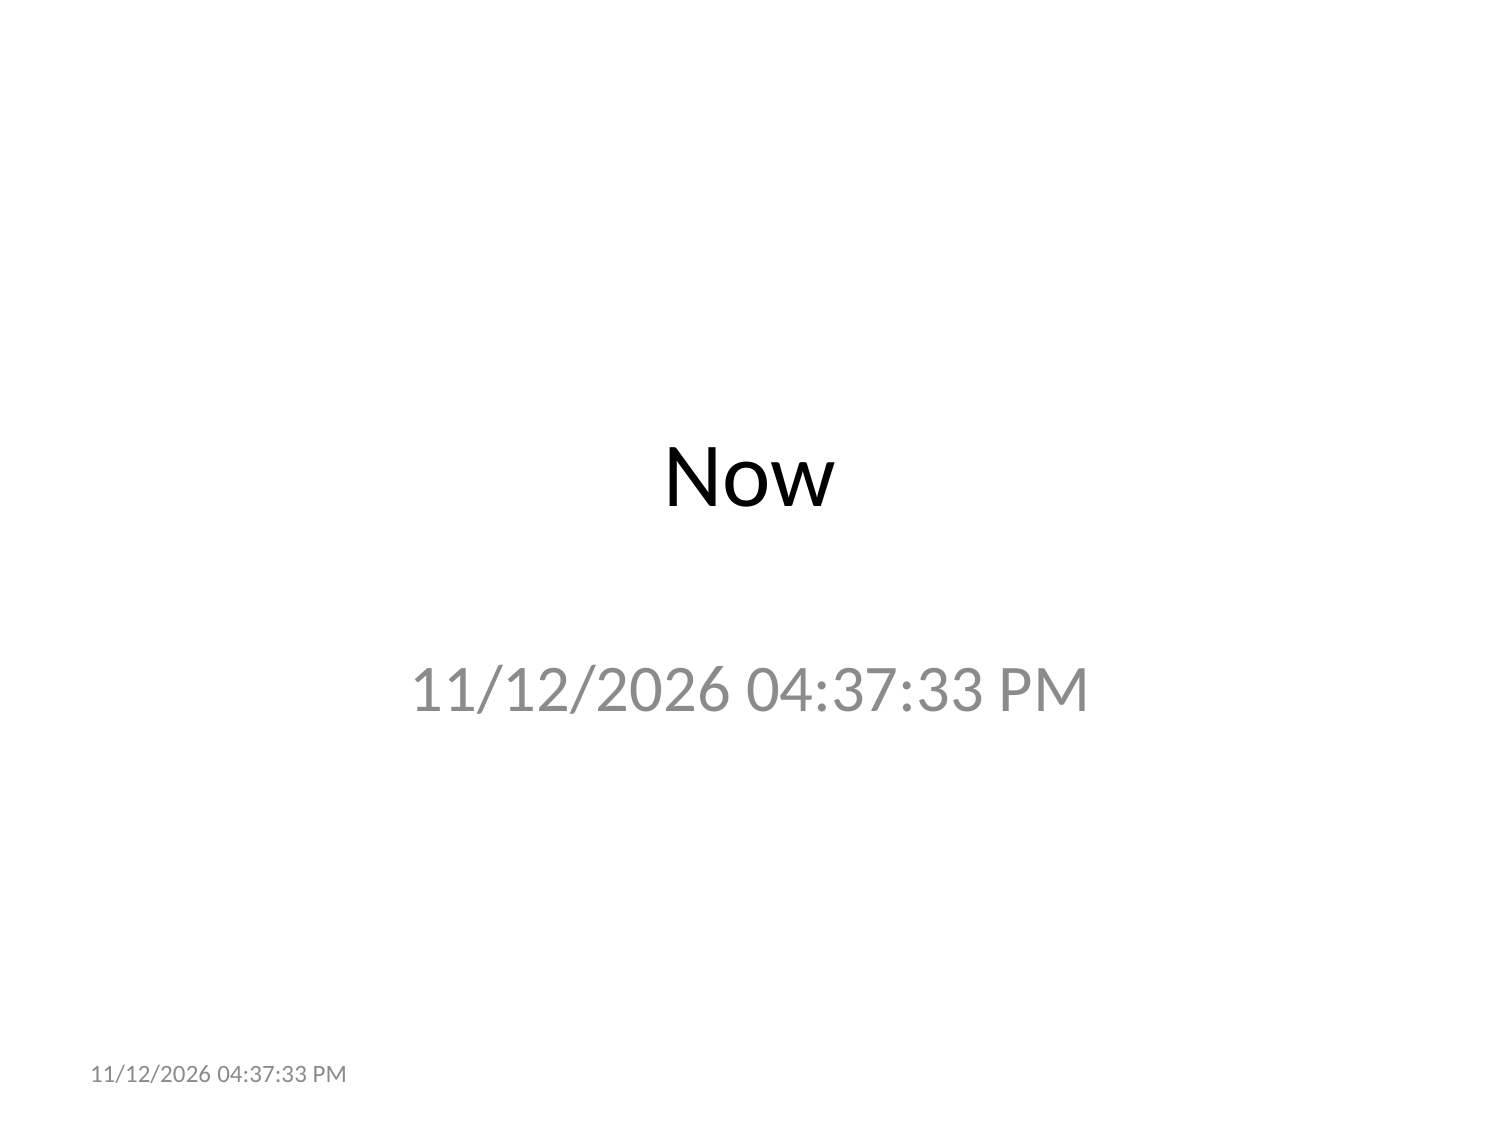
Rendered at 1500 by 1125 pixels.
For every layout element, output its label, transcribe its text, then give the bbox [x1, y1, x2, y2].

title Now [112, 349, 1388, 591]
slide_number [75, 1042, 425, 1103]
subtitle 2011-12-19 10:20:04 AM [225, 637, 1275, 925]
